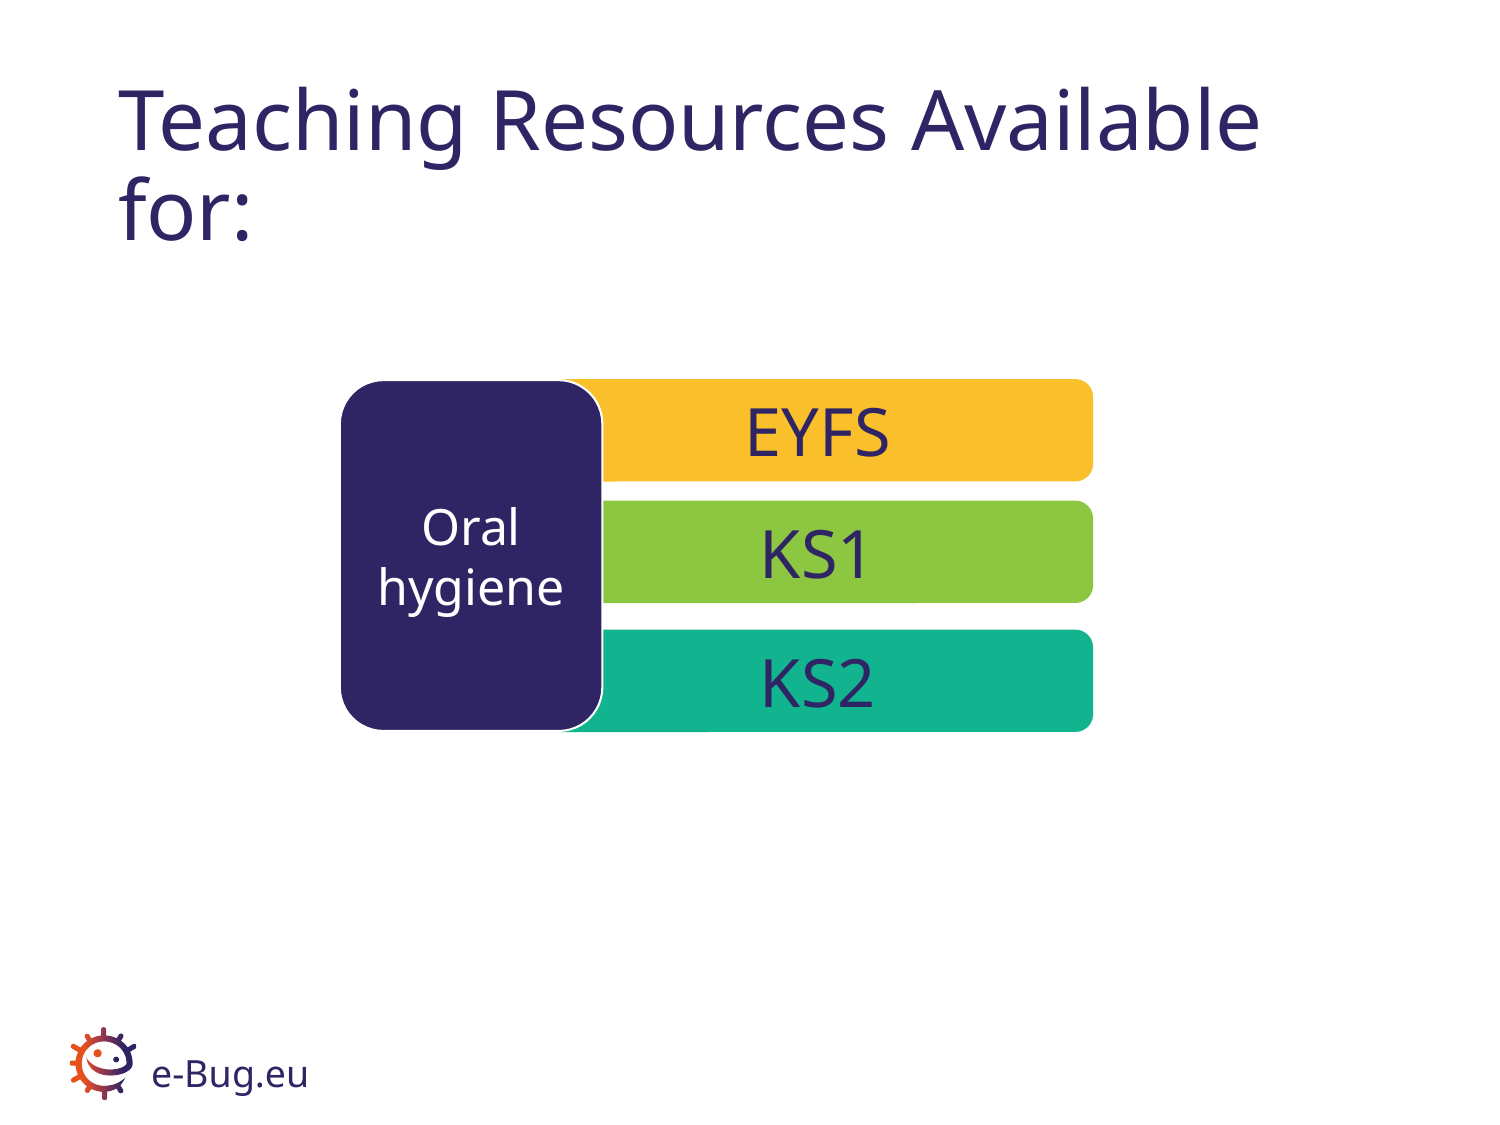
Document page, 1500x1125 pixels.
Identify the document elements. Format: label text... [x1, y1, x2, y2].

picture [69, 1027, 137, 1103]
text_box KS2 [560, 629, 1094, 733]
text_box KS1 [604, 500, 1094, 604]
title Teaching Resources Available for: [103, 59, 1397, 278]
text_box Oral hygiene [338, 379, 604, 733]
footer e-Bug.eu [136, 1042, 643, 1103]
text_box EYFS [568, 379, 1094, 482]
